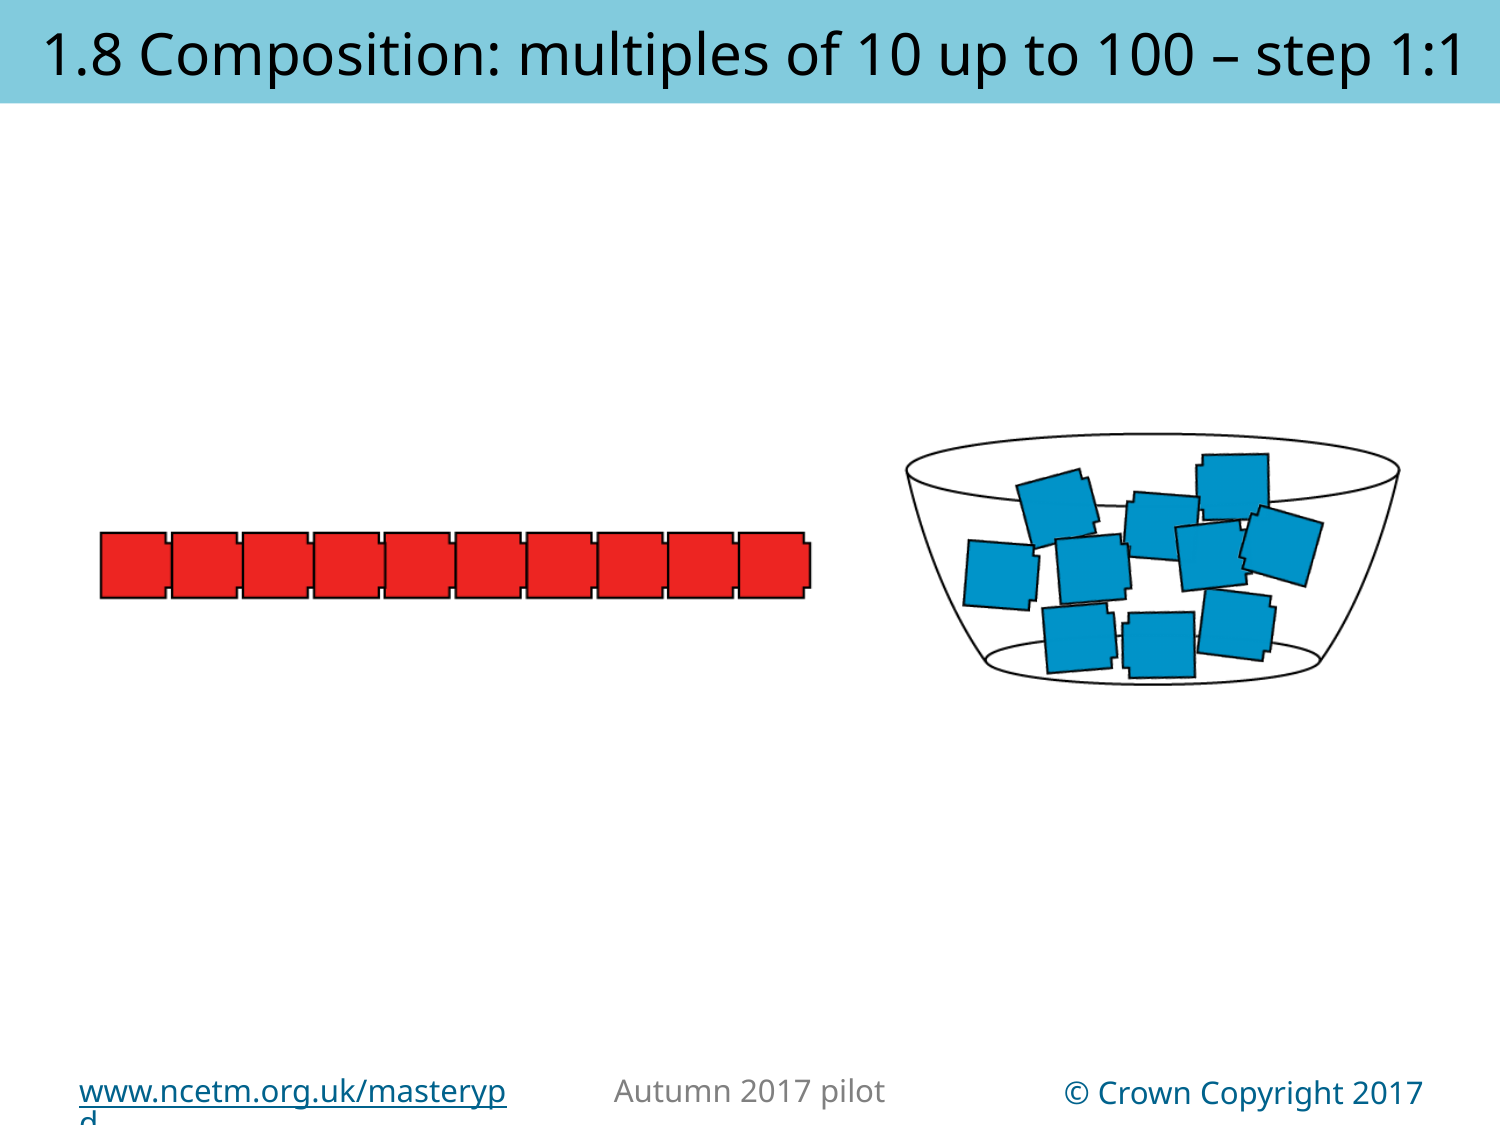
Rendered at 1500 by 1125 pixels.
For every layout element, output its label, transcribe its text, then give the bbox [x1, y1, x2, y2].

list 1.8 Composition: multiples of 10 up to 100 – step 1:1 [0, 0, 1500, 104]
picture [879, 432, 1424, 687]
picture [98, 434, 832, 689]
